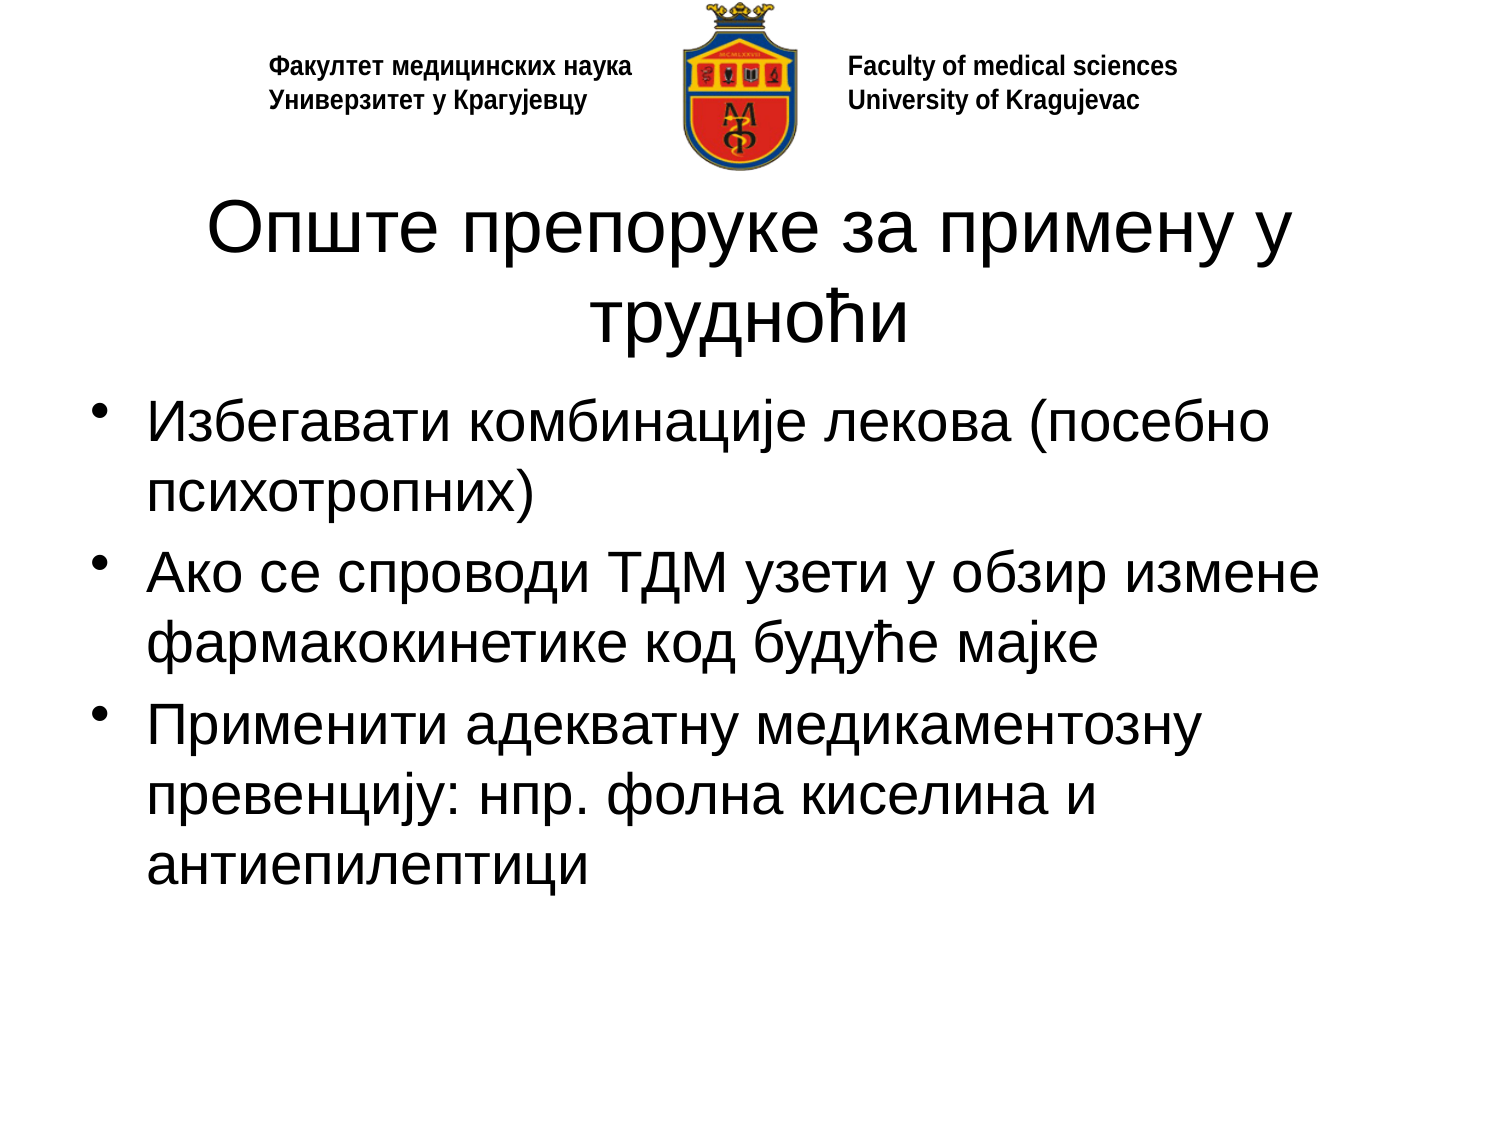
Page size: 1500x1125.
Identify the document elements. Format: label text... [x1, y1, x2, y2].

title Опште препоруке за примену у трудноћи [74, 173, 1426, 362]
list Избегавати комбинације лекова (посебно психотропних) Ако се спроводи ТДМ узети у обзир измене фармакокинетике код будуће мајке Применити адекватну медикаментозну превенцију: нпр. фолна киселина и антиепилептици [74, 374, 1426, 1118]
